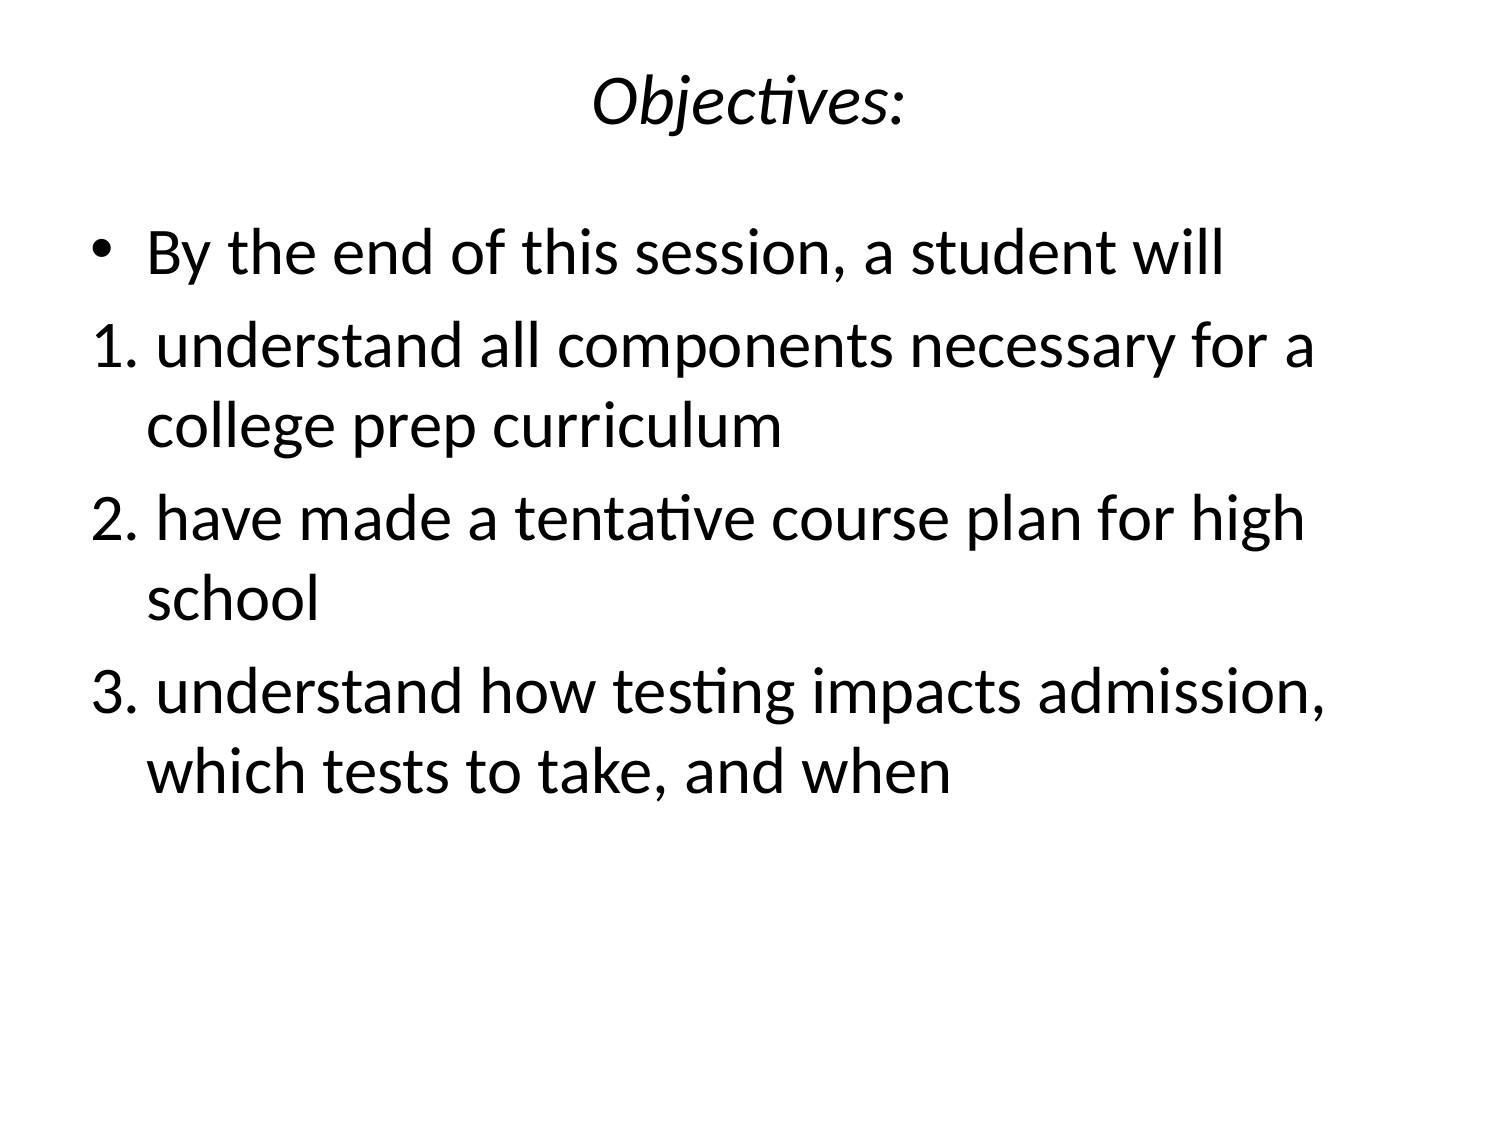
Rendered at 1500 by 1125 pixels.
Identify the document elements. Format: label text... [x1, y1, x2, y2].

title Objectives: [75, 45, 1425, 200]
list By the end of this session, a student will 1. understand all components necessary for a college prep curriculum 2. have made a tentative course plan for high school 3. understand how testing impacts admission, which tests to take, and when [75, 200, 1425, 1005]
